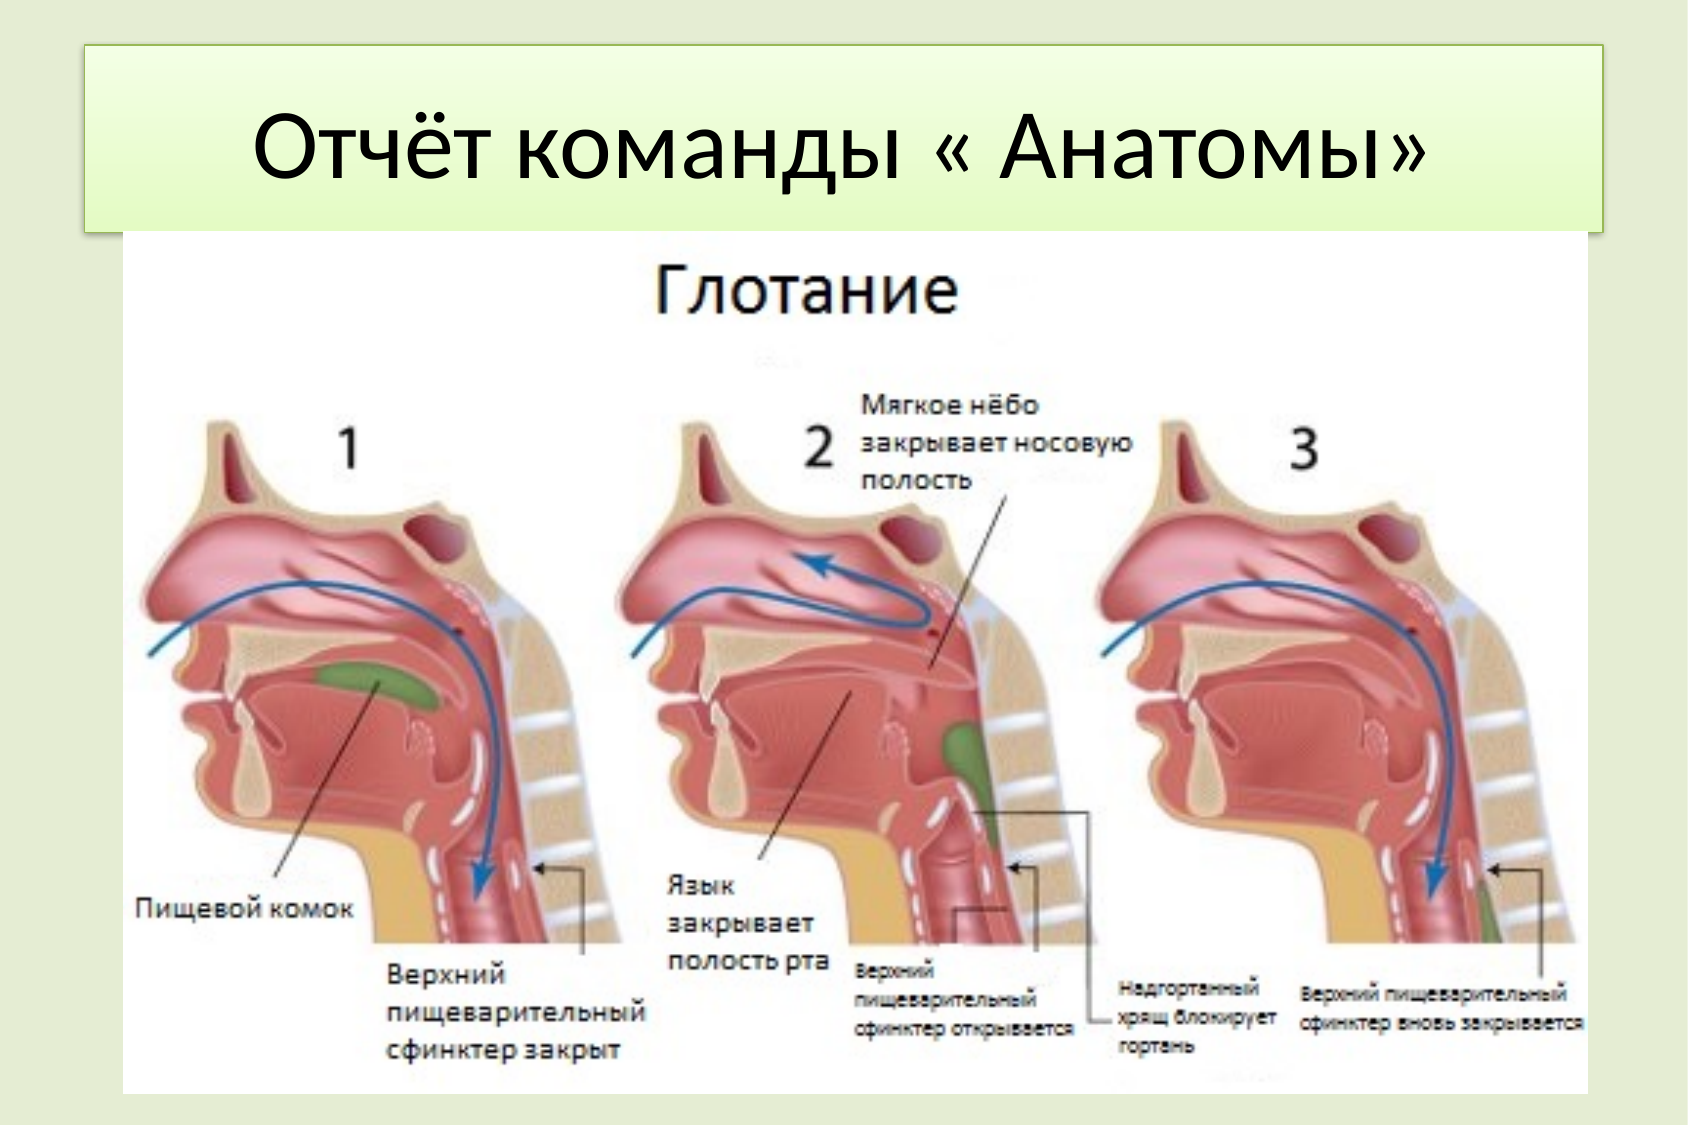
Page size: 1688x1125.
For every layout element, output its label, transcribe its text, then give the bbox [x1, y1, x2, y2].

picture [122, 231, 1589, 1095]
title Отчёт команды « Анатомы» [84, 44, 1604, 233]
